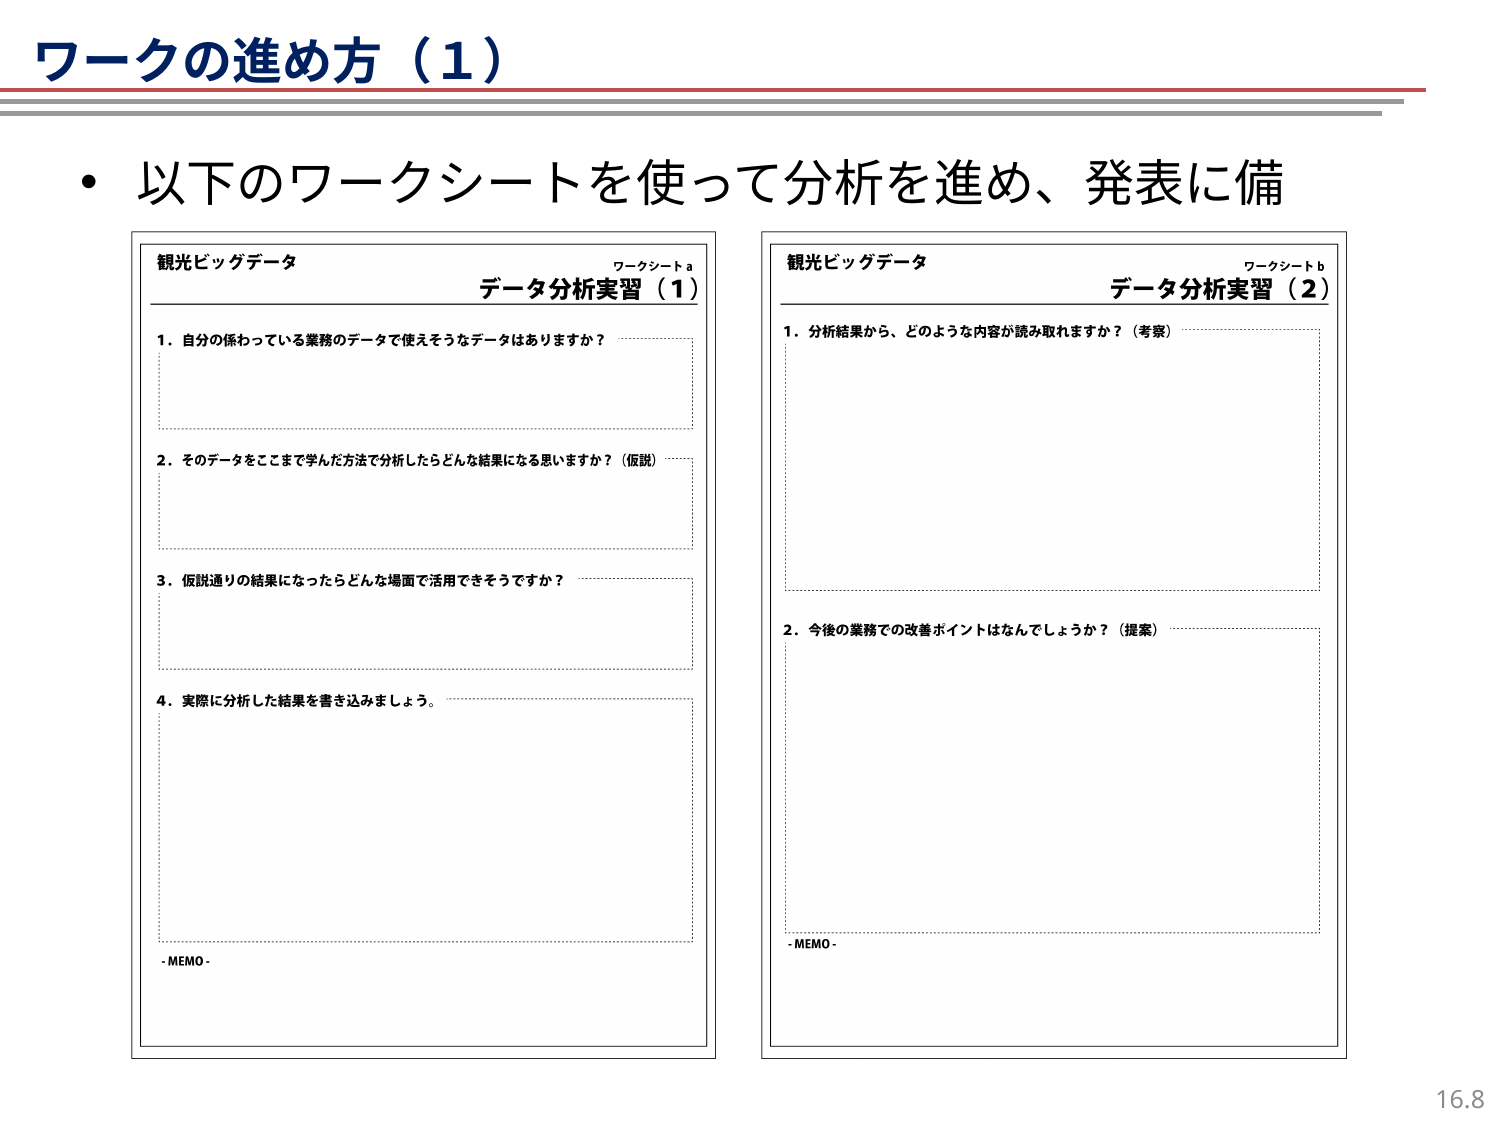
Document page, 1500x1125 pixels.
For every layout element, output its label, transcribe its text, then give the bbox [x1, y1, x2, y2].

text_box ワークの進め方（１） [17, 21, 1459, 151]
picture [130, 231, 716, 1059]
list 以下のワークシートを使って分析を進め、発表に備えます。 [64, 113, 1330, 206]
slide_number 7 [1381, 1065, 1500, 1125]
picture [761, 231, 1347, 1059]
